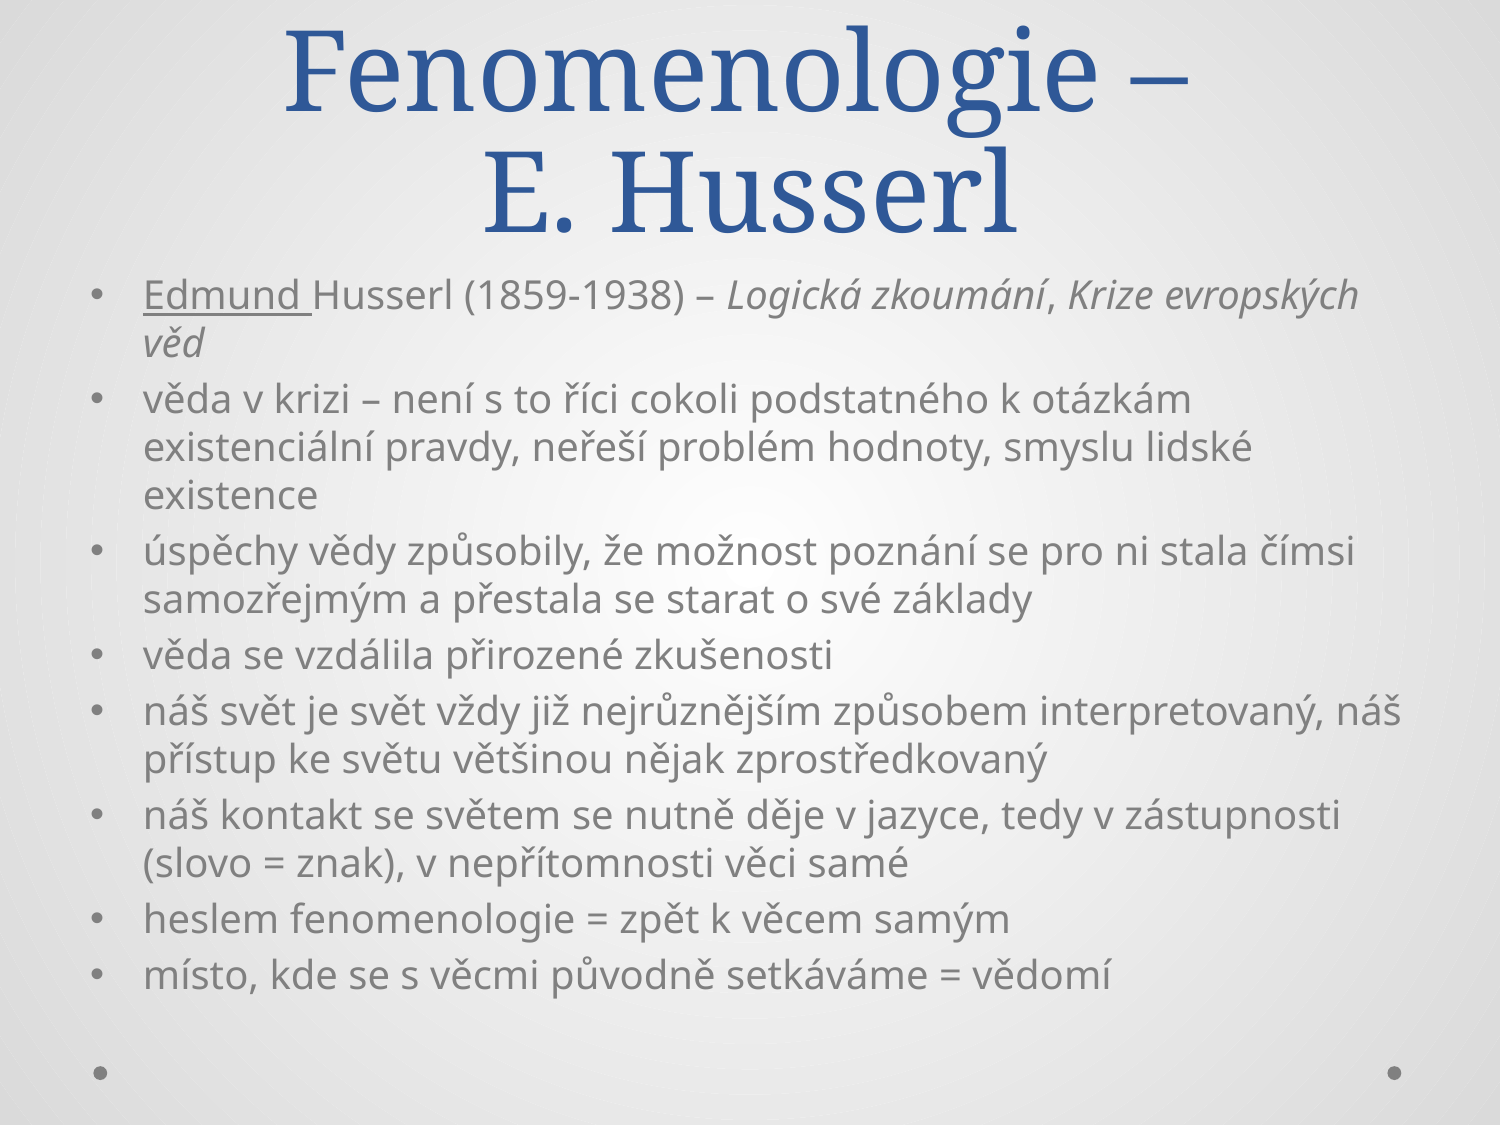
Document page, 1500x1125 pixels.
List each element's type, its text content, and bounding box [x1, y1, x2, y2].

title Fenomenologie – E. Husserl [75, 0, 1425, 262]
list Edmund Husserl (1859-1938) – Logická zkoumání, Krize evropských věd věda v krizi – není s to říci cokoli podstatného k otázkám existenciální pravdy, neřeší problém hodnoty, smyslu lidské existence úspěchy vědy způsobily, že možnost poznání se pro ni stala čímsi samozřejmým a přestala se starat o své základy věda se vzdálila přirozené zkušenosti náš svět je svět vždy již nejrůznějším způsobem interpretovaný, náš přístup ke světu většinou nějak zprostředkovaný náš kontakt se světem se nutně děje v jazyce, tedy v zástupnosti (slovo = znak), v nepřítomnosti věci samé heslem fenomenologie = zpět k věcem samým místo, kde se s věcmi původně setkáváme = vědomí [75, 262, 1425, 1005]
